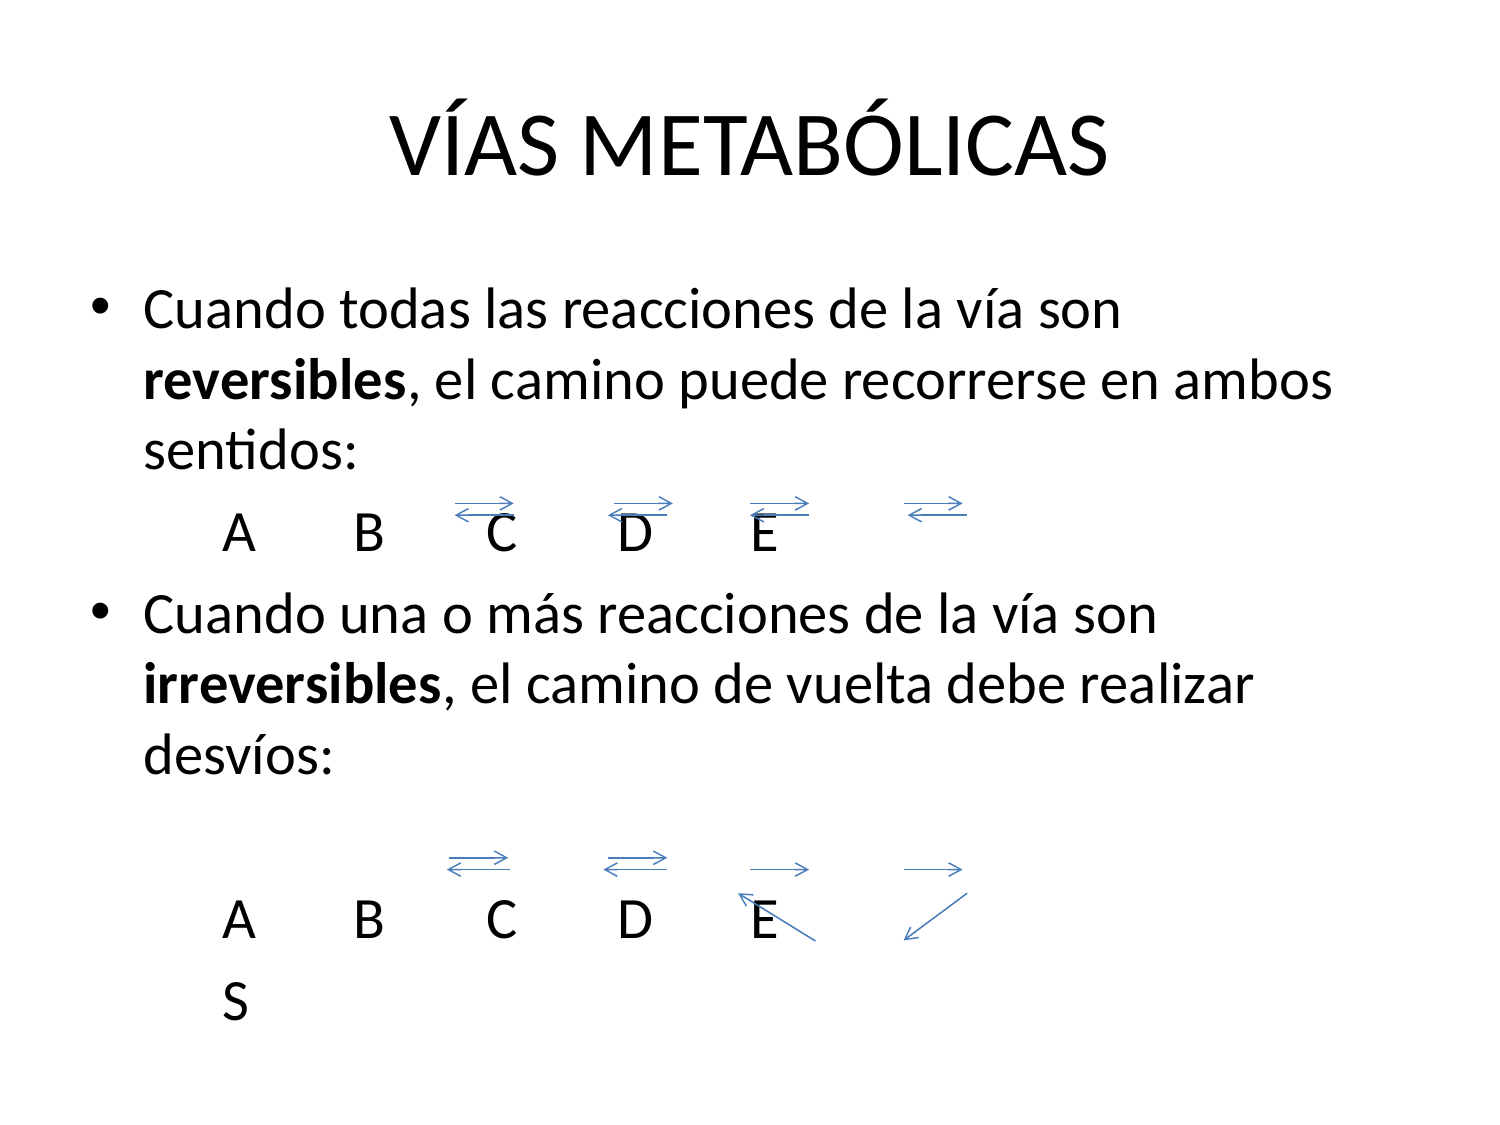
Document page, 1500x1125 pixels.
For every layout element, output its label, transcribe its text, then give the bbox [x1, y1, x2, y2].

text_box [903, 892, 968, 941]
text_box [737, 892, 816, 942]
list Cuando todas las reacciones de la vía son reversibles, el camino puede recorrerse en ambos sentidos: A B C D E Cuando una o más reacciones de la vía son irreversibles, el camino de vuelta debe realizar desvíos: A B C D E S [75, 262, 1425, 1047]
title VÍAS METABÓLICAS [75, 45, 1425, 233]
